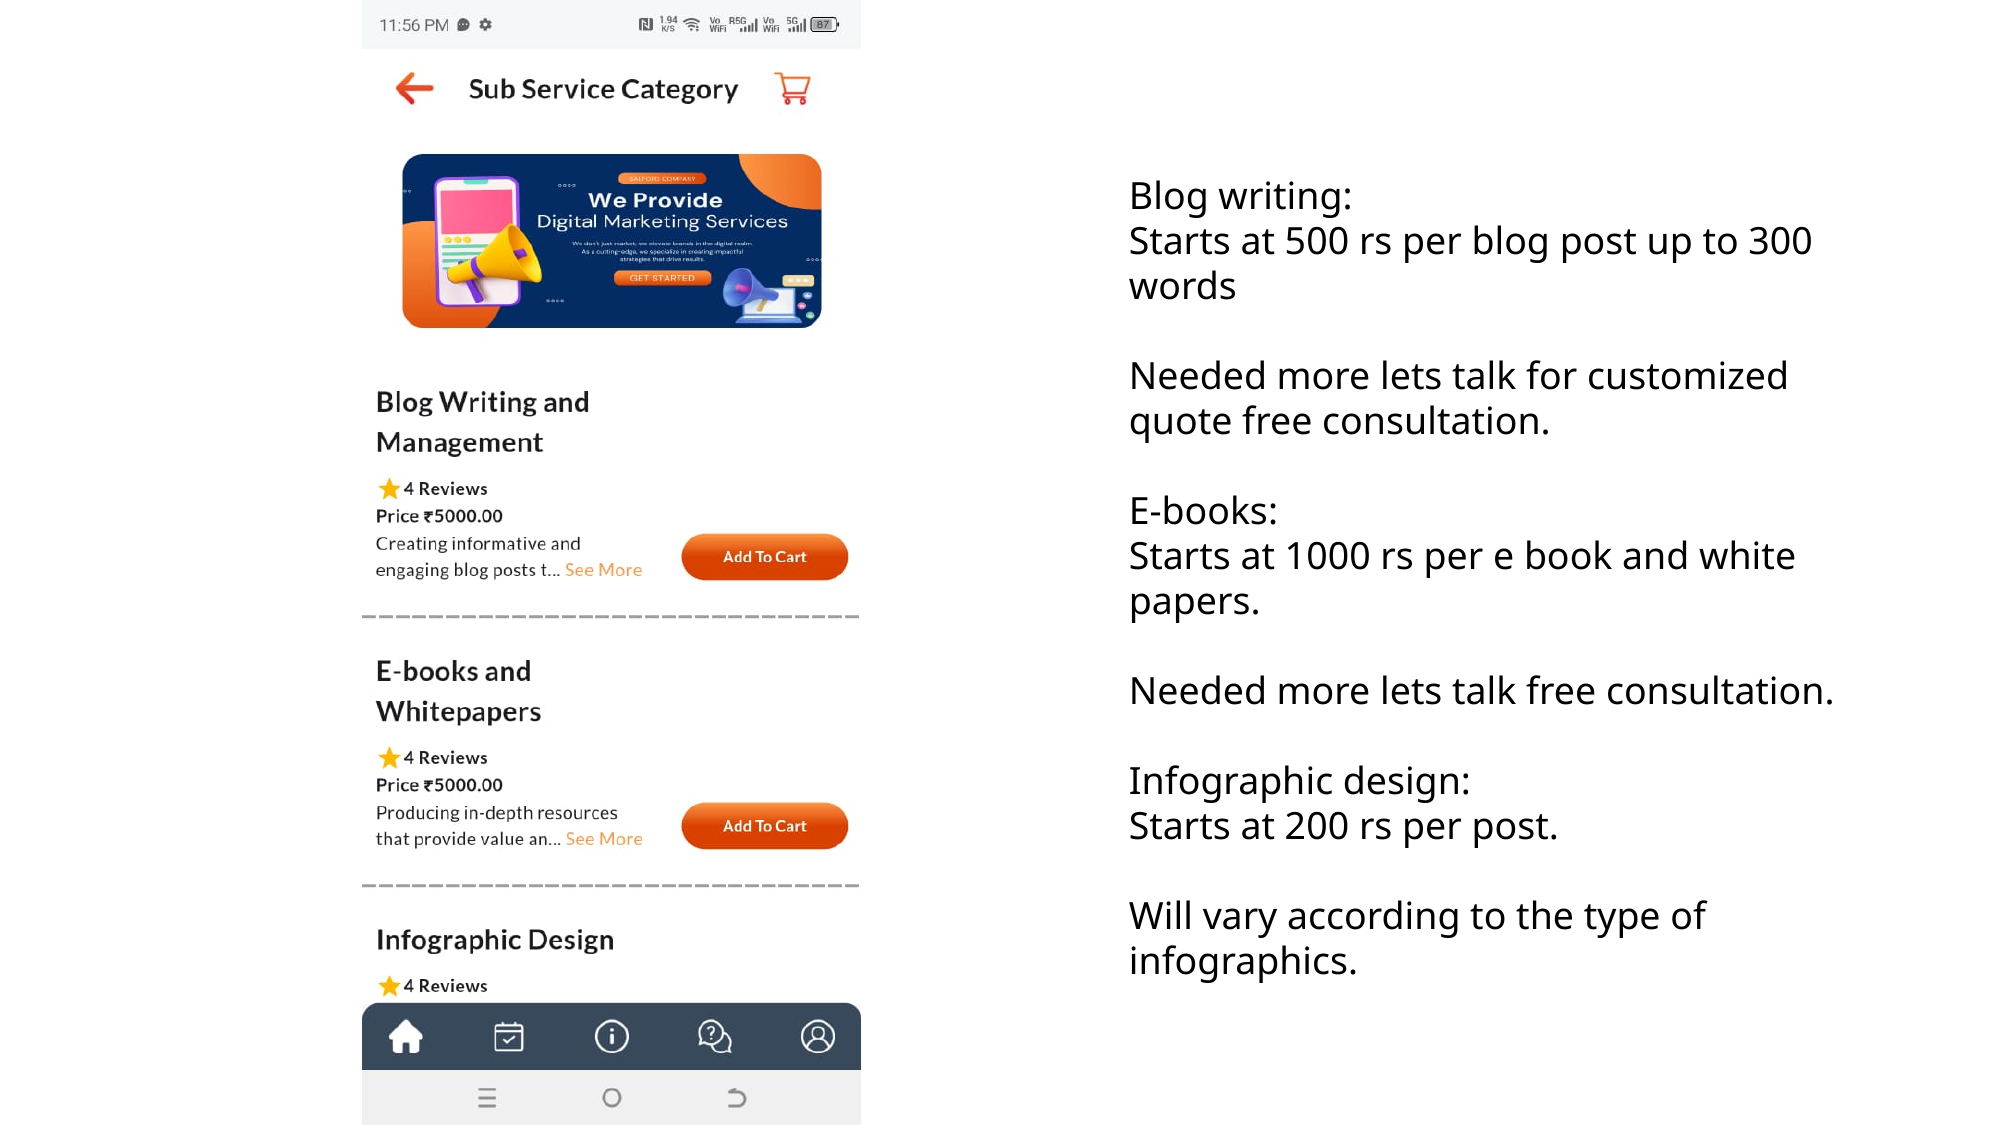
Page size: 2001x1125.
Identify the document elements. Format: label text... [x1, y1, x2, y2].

text_box Blog writing: Starts at 500 rs per blog post up to 300 words Needed more lets talk for customized quote free consultation. E-books: Starts at 1000 rs per e book and white papers. Needed more lets talk free consultation. Infographic design: Starts at 200 rs per post. Will vary according to the type of infographics. [1114, 164, 1896, 989]
picture [361, 0, 862, 1125]
